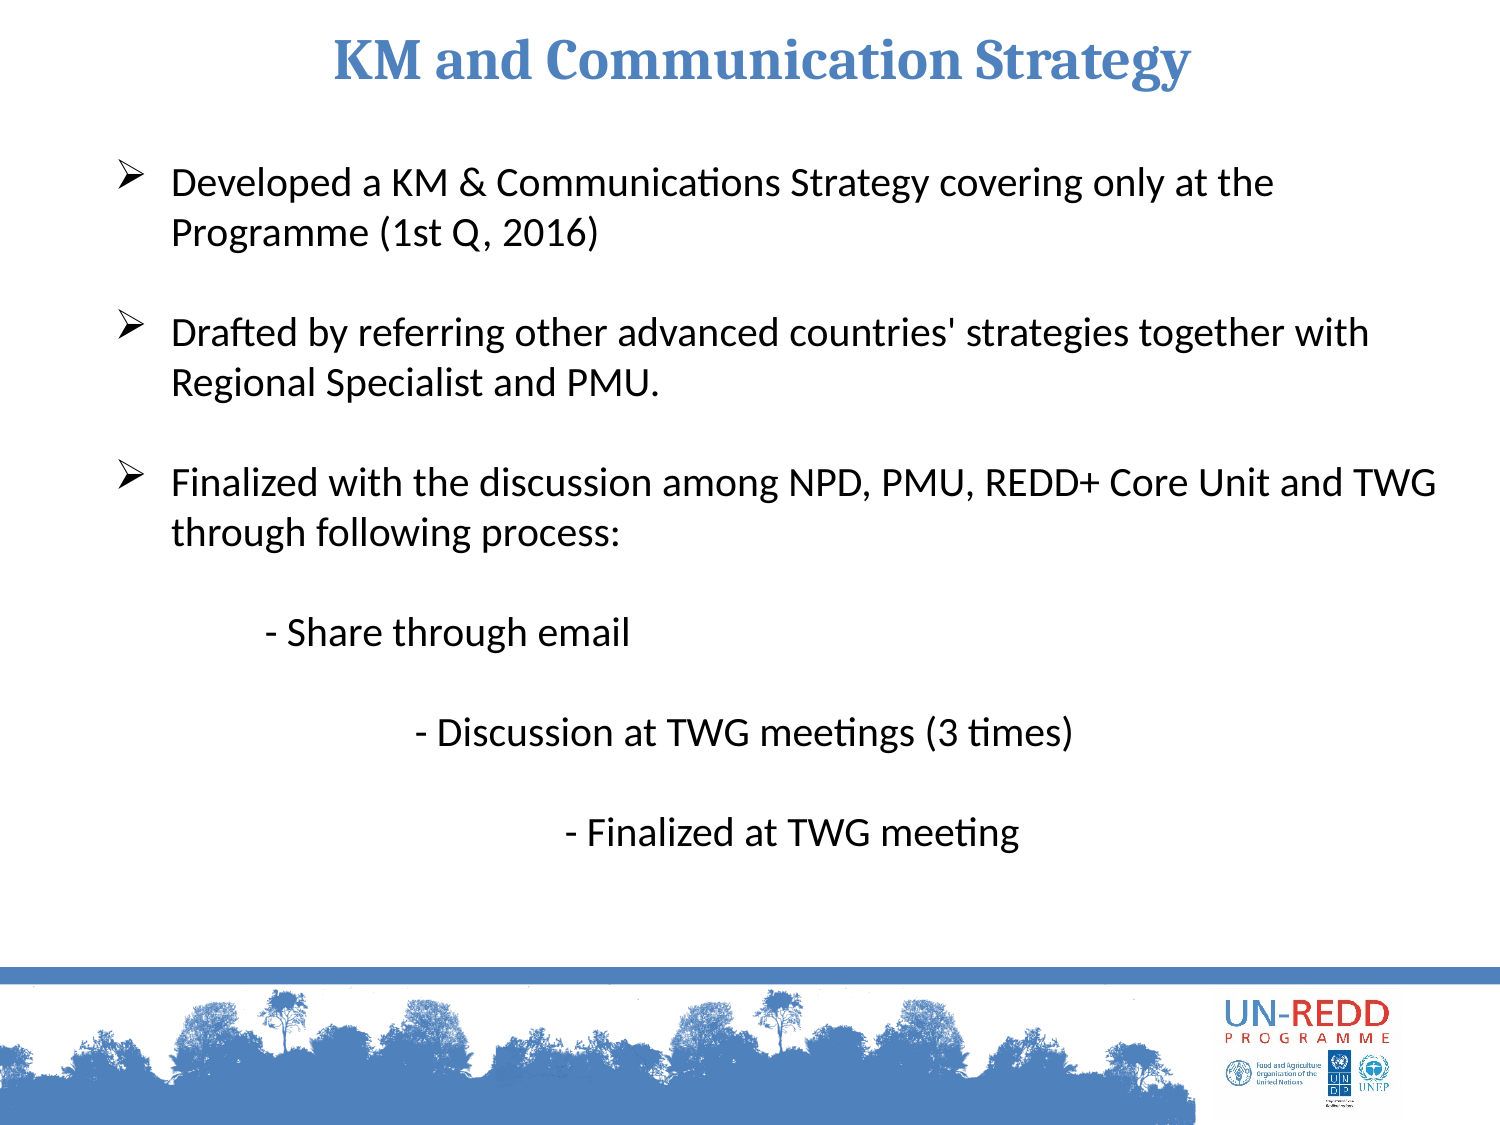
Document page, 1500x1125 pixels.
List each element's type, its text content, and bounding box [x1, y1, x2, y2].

title KM and Communication Strategy [50, 0, 1475, 125]
picture [0, 975, 1196, 1125]
text_box Developed a KM & Communications Strategy covering only at the Programme (1st Q, 2016) Drafted by referring other advanced countries' strategies together with Regional Specialist and PMU. Finalized with the discussion among NPD, PMU, REDD+ Core Unit and TWG through following process: - Share through email - Discussion at TWG meetings (3 times) - Finalized at TWG meeting [24, 147, 1475, 963]
picture [1212, 986, 1402, 1120]
